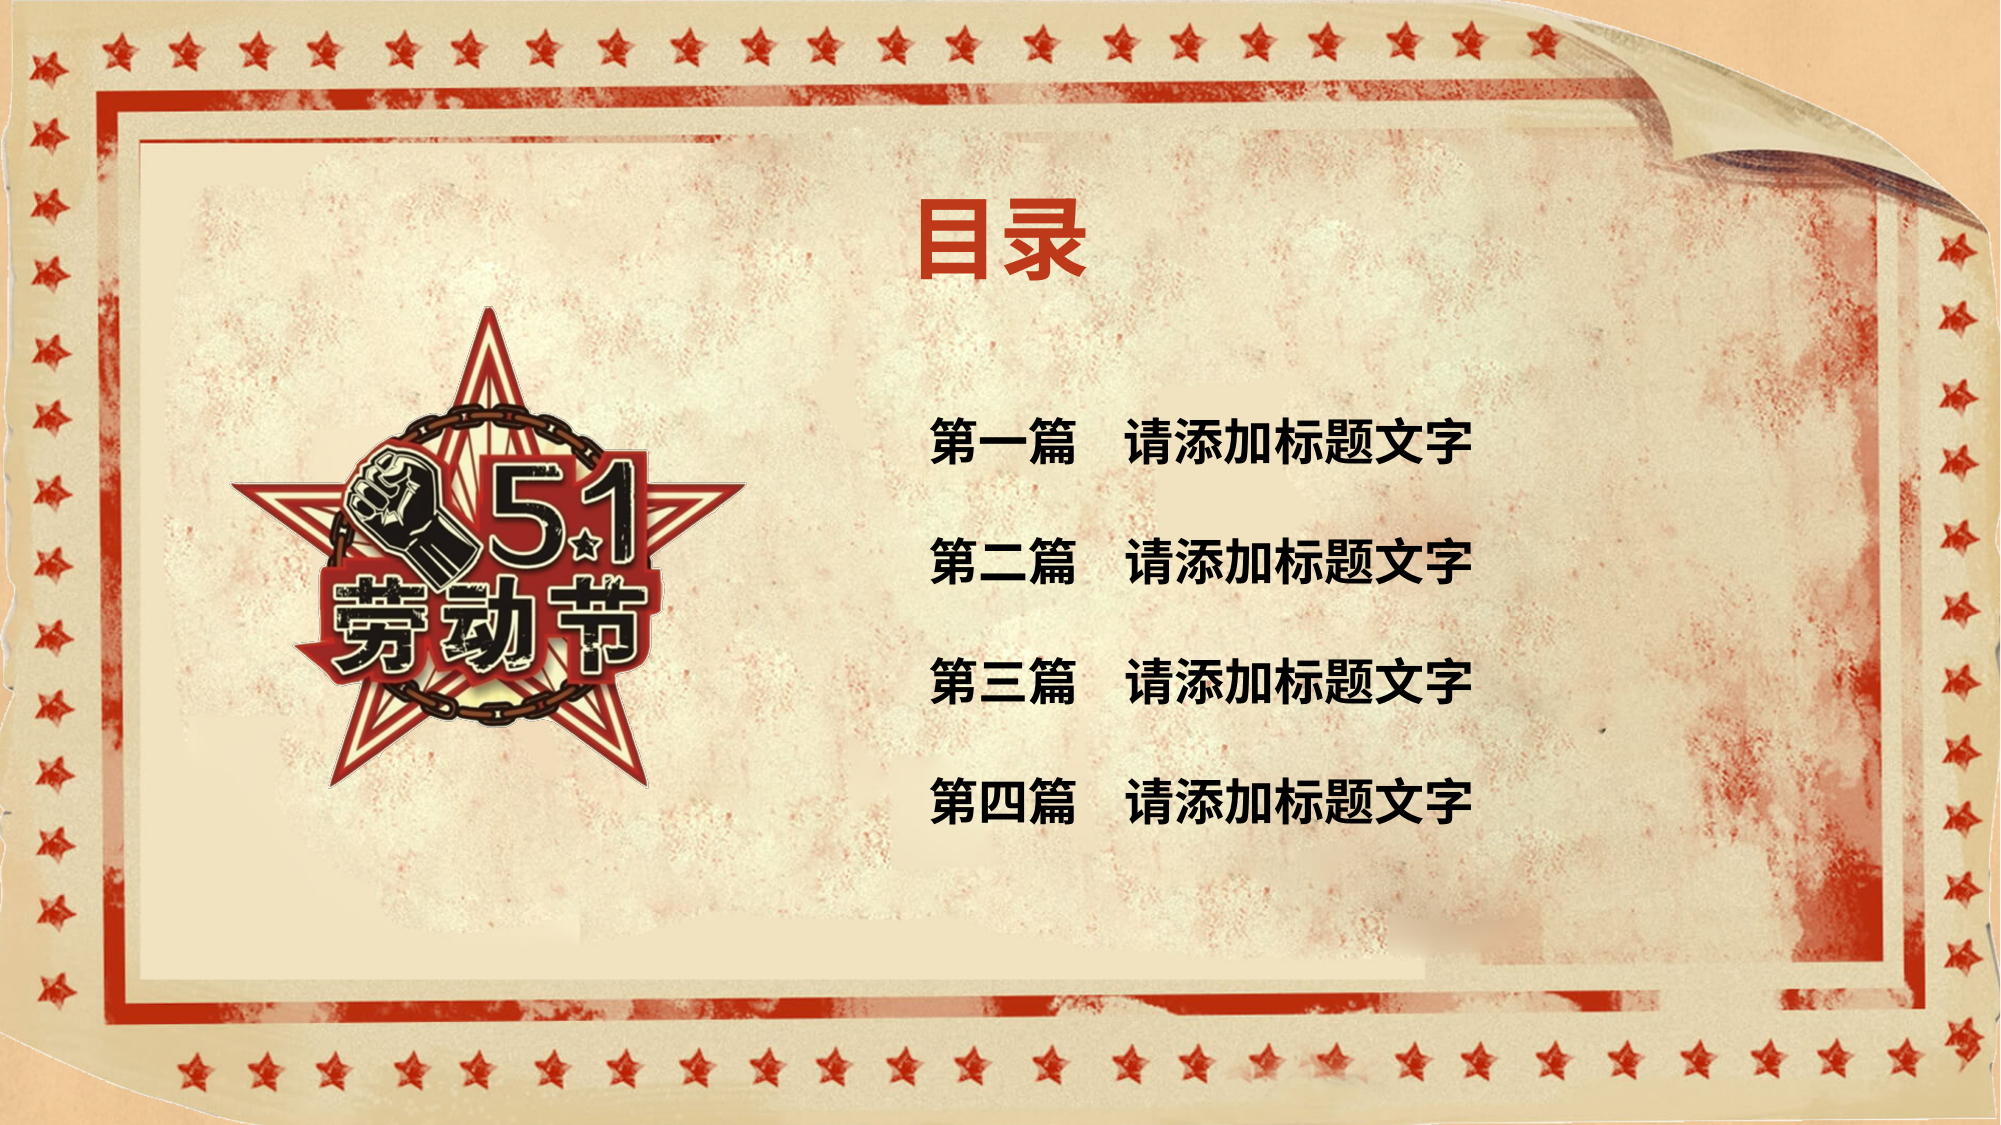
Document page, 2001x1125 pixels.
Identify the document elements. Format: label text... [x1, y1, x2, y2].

text_box 目录 [856, 173, 1144, 299]
picture [0, 0, 2001, 1125]
text_box 第一篇 请添加标题文字 第二篇 请添加标题文字 第三篇 请添加标题文字 第四篇 请添加标题文字 [836, 343, 1567, 838]
